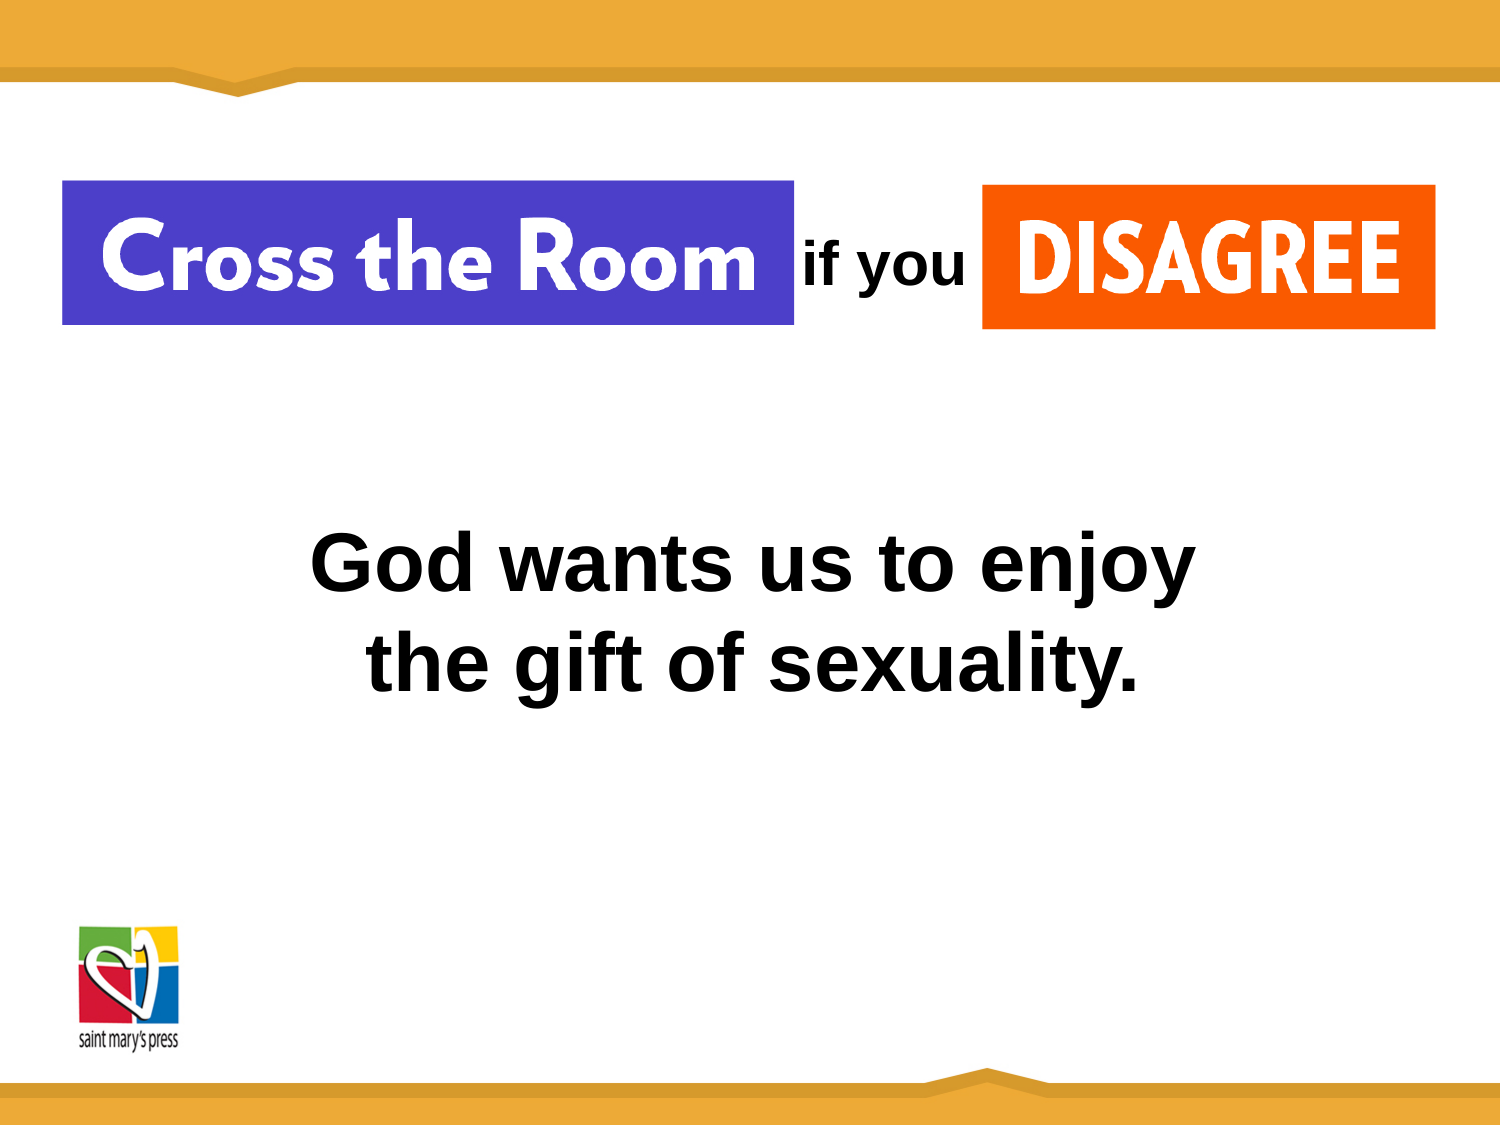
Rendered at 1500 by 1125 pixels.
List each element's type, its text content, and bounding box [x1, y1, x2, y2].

text_box God wants us to enjoy the gift of sexuality. [99, 395, 1408, 846]
picture [0, 0, 1500, 1125]
title CROSS THE ROOM if you DISAGREE: [74, 249, 976, 350]
